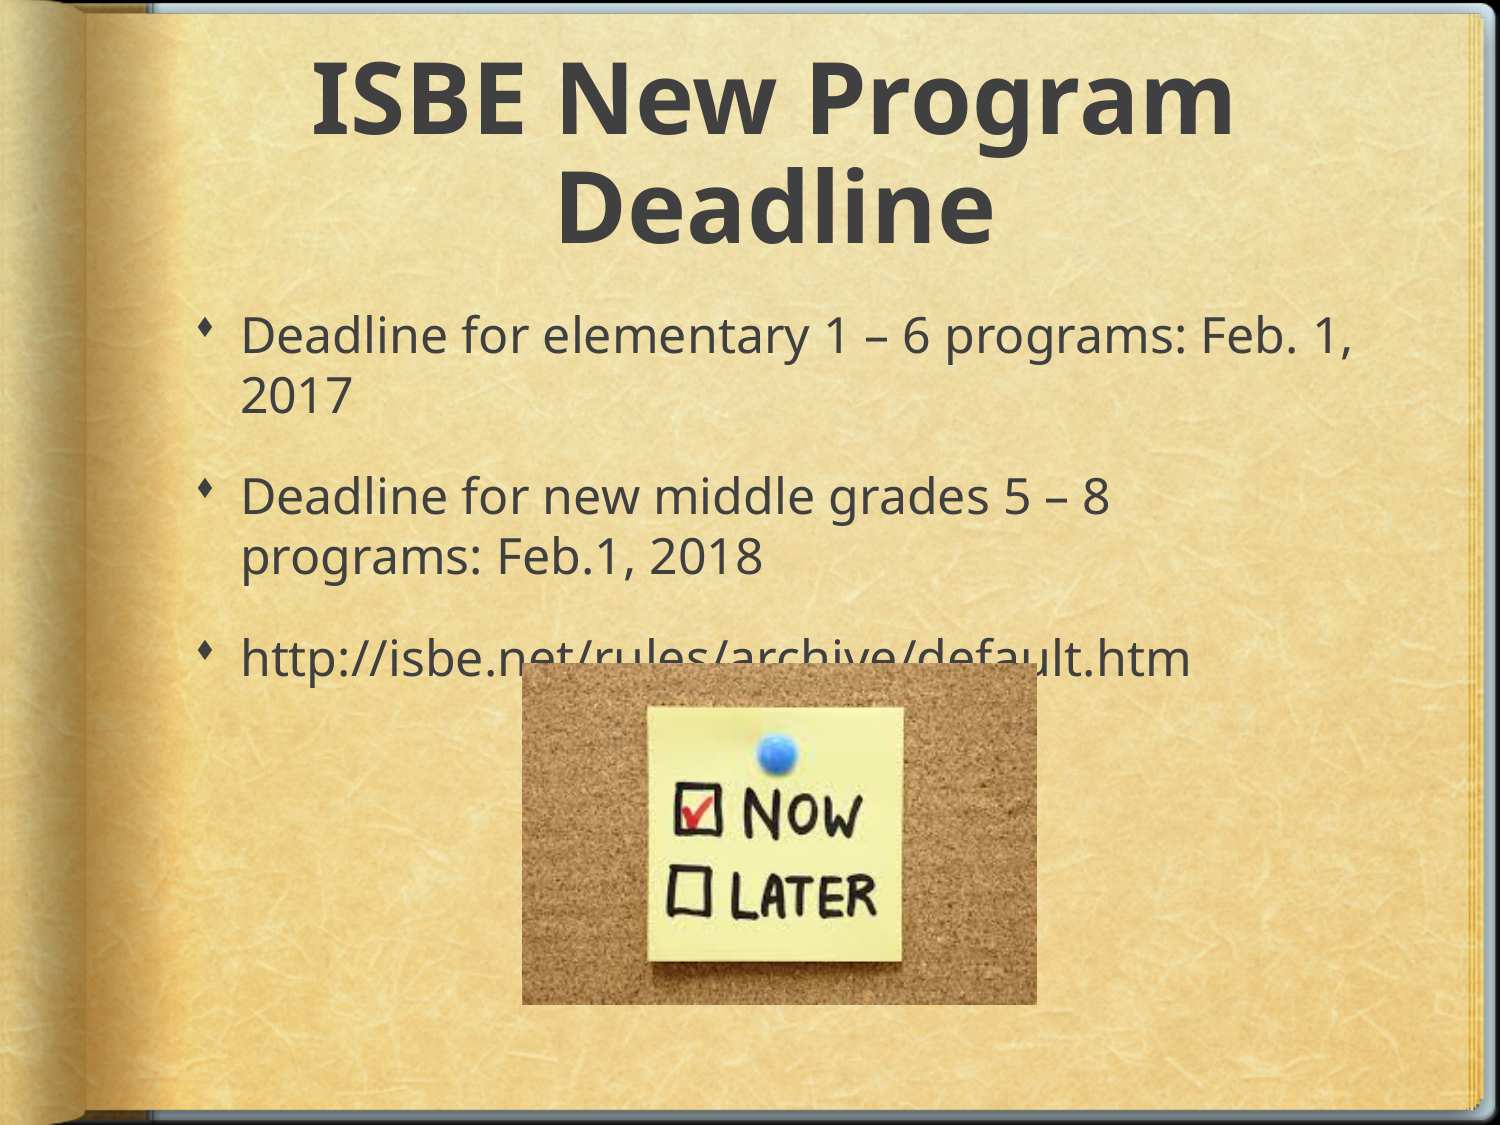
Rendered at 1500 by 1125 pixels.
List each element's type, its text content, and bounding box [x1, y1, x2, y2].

list Deadline for elementary 1 – 6 programs: Feb. 1, 2017 Deadline for new middle grades 5 – 8 programs: Feb.1, 2018 http://isbe.net/rules/archive/default.htm [178, 295, 1372, 1005]
picture [0, 0, 1500, 1125]
title ISBE New Program Deadline [178, 45, 1372, 265]
